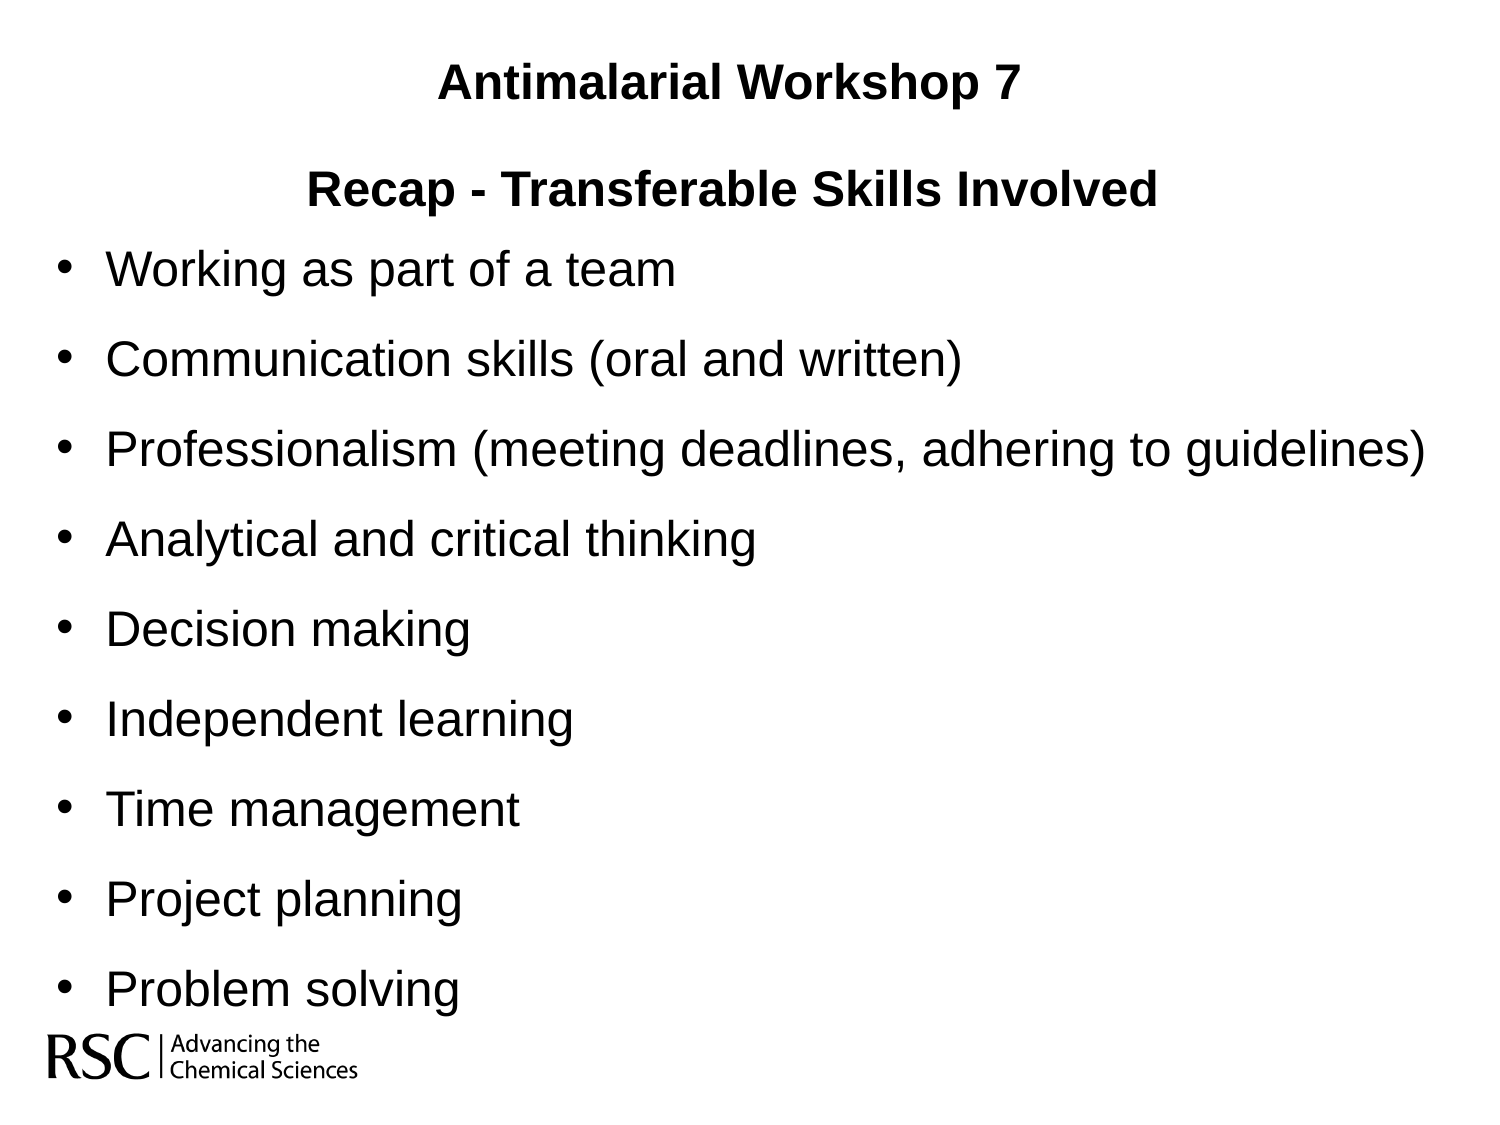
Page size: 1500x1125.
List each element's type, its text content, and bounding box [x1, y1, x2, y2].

text_box Antimalarial Workshop 7 [422, 42, 1038, 118]
text_box Recap - Transferable Skills Involved [100, 148, 1366, 199]
text_box Working as part of a team Communication skills (oral and written) Professionalism (meeting deadlines, adhering to guidelines) Analytical and critical thinking Decision making Independent learning Time management Project planning Problem solving [41, 199, 1489, 1024]
